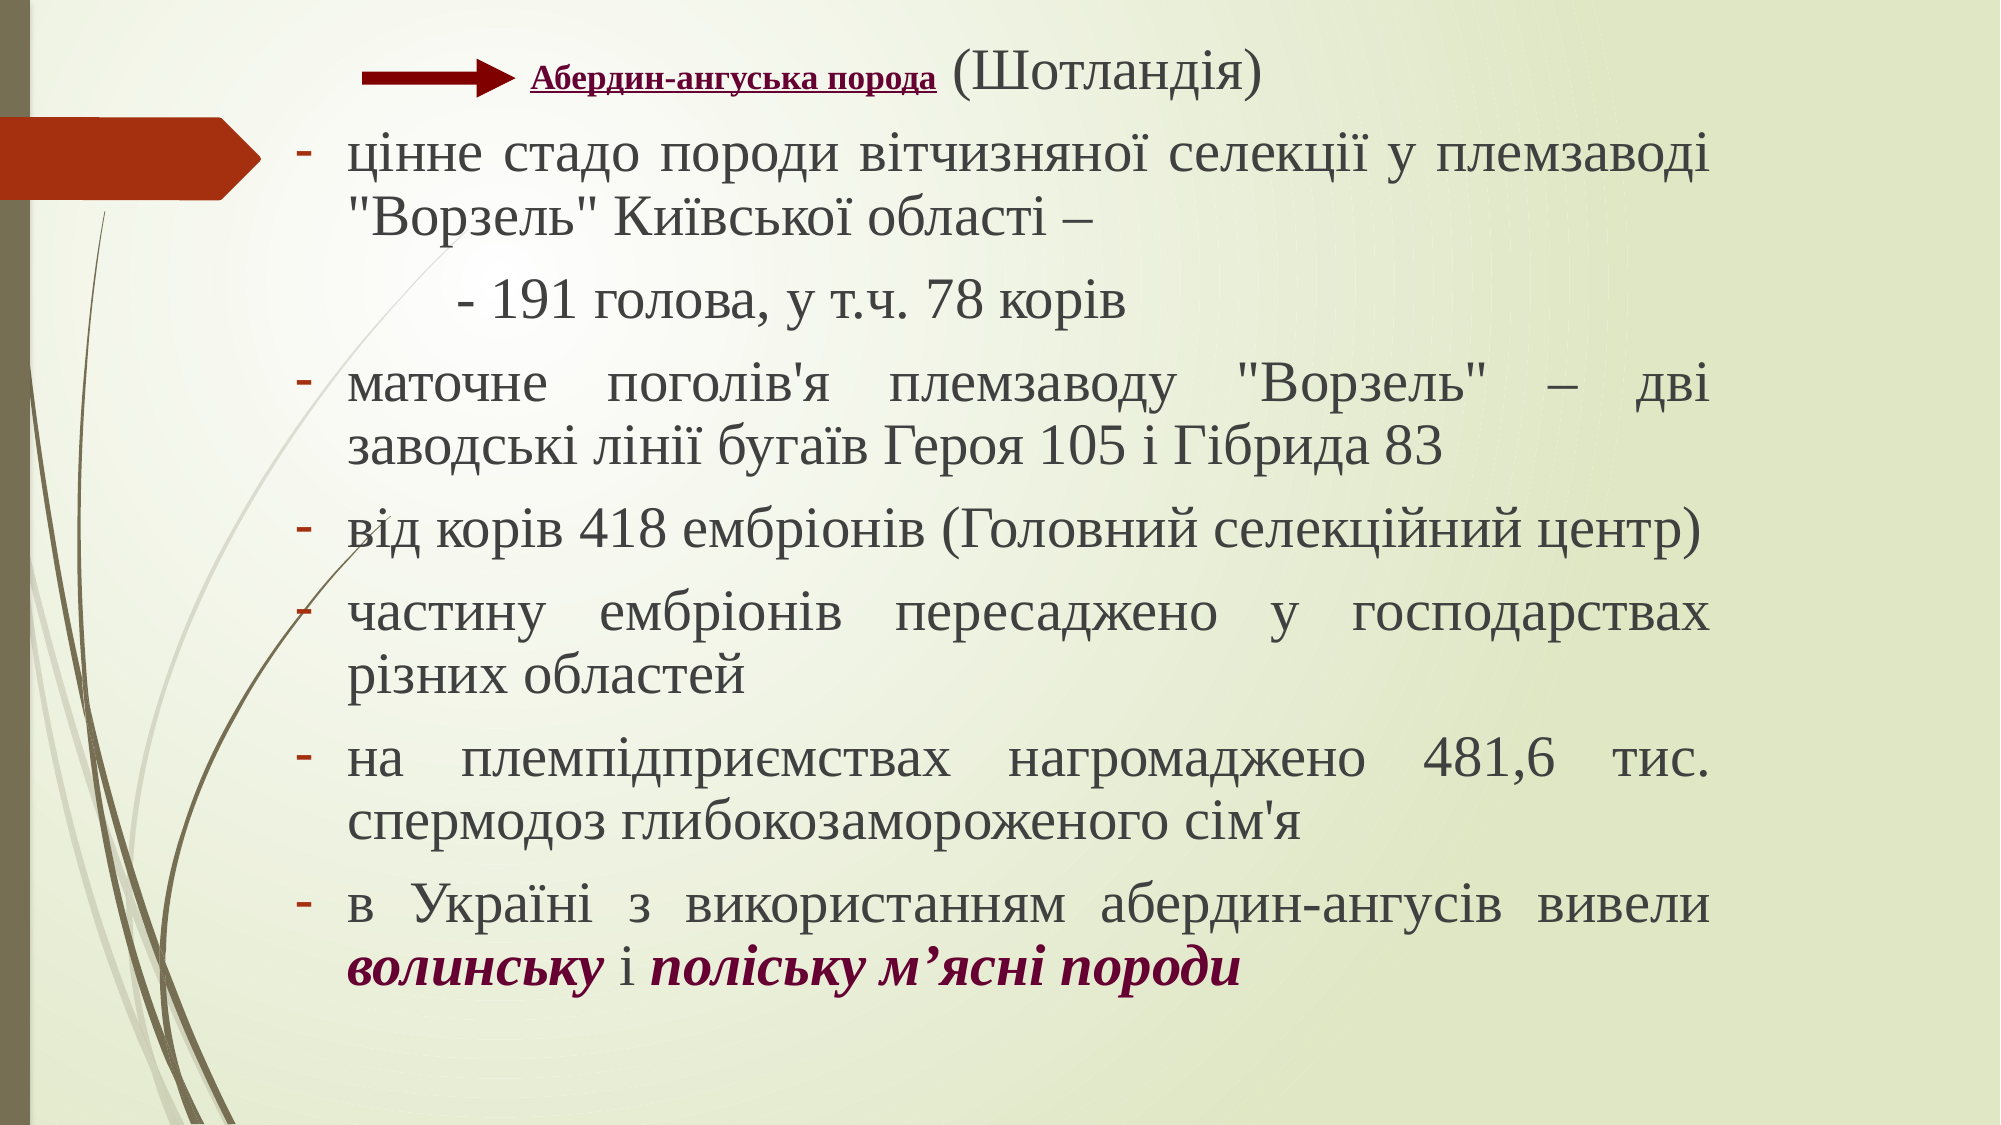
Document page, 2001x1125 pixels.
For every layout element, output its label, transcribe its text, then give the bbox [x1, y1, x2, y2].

text_box [362, 71, 516, 85]
list Абердин-ангуська порода (Шотландія) цінне стадо породи вітчизняної селекції у племзаводі "Ворзель" Київської області – - 191 голова, у т.ч. 78 корів маточне поголів'я племзаводу "Ворзель" – дві заводські лінії бугаїв Героя 105 і Гібрида 83 від корів 418 ембріонів (Головний селекційний центр) частину ембріонів пересаджено у господарствах різних областей на племпідприємствах нагромаджено 481,6 тис. спермодоз глибокозамороженого сім'я в Україні з використанням абердин-ангусів вивели волинську і поліську м’ясні породи [279, 31, 1727, 1079]
